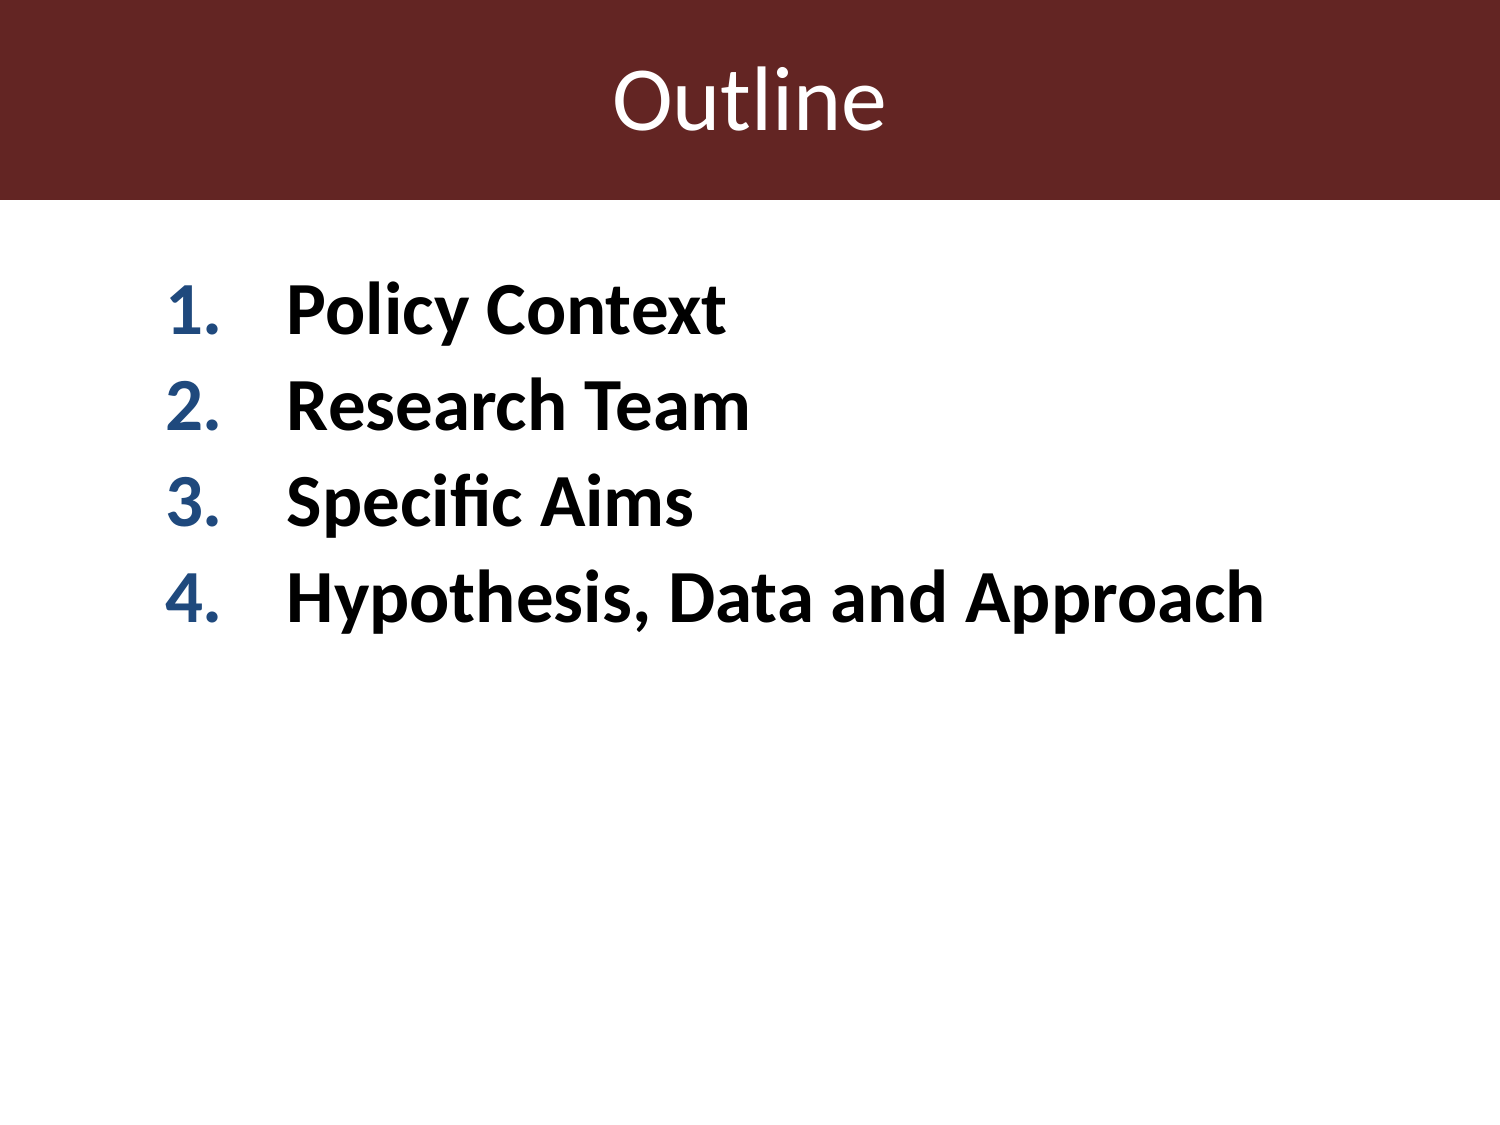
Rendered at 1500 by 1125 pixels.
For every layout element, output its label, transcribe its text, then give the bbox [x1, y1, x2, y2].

title Outline [74, 0, 1426, 188]
list Policy Context Research Team Specific Aims Hypothesis, Data and Approach [74, 262, 1426, 1006]
text_box [0, 0, 1500, 200]
